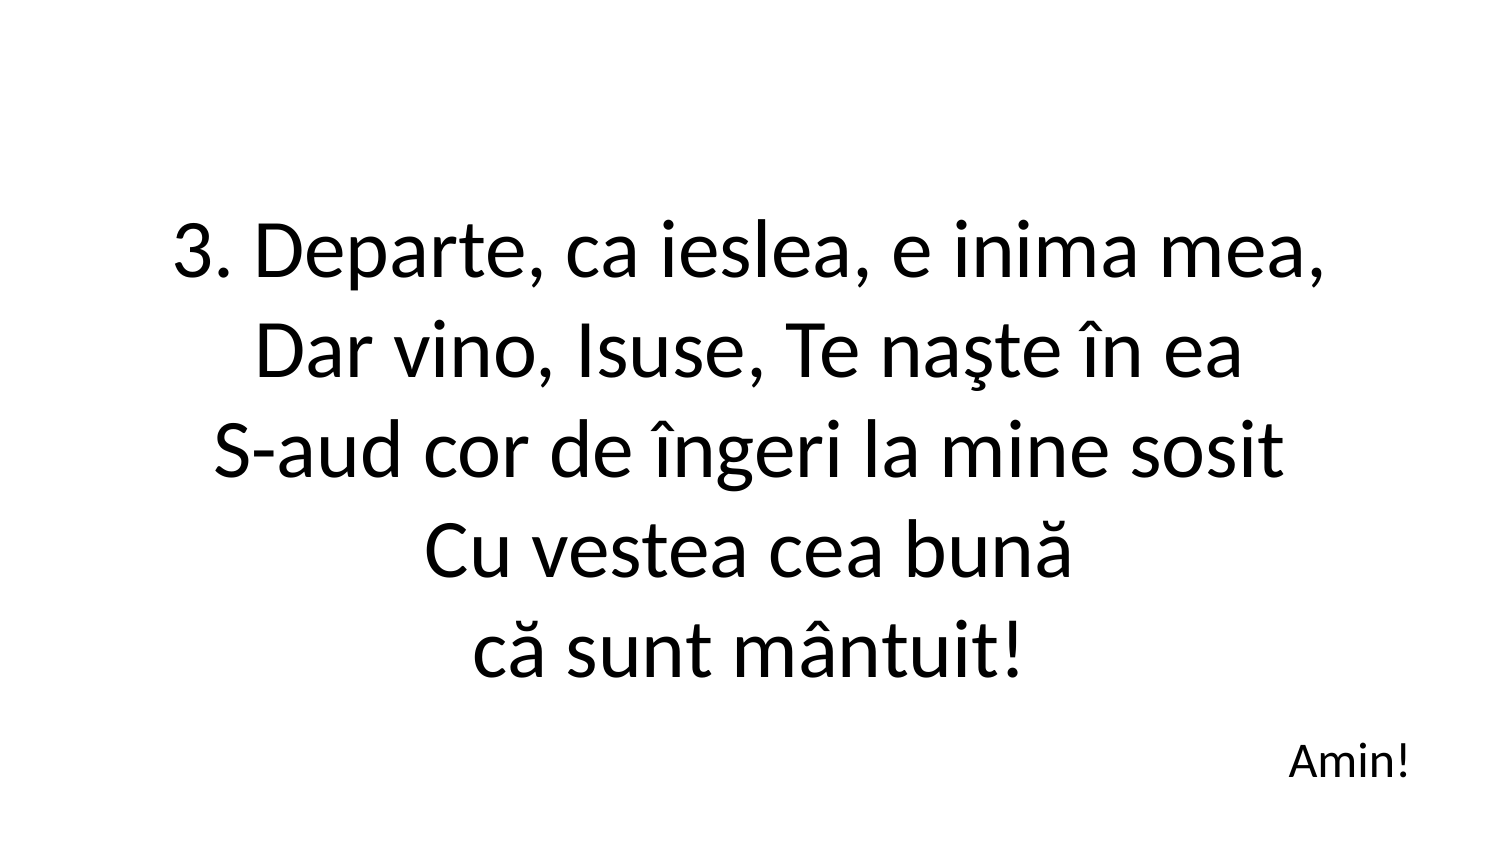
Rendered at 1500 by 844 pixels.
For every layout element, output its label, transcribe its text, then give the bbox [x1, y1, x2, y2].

text_box 3. Departe, ca ieslea, e inima mea, Dar vino, Isuse, Te naşte în ea S-aud cor de îngeri la mine sosit Cu vestea cea bună că sunt mântuit! [156, 142, 1344, 702]
text_box Amin! [1273, 674, 1427, 795]
